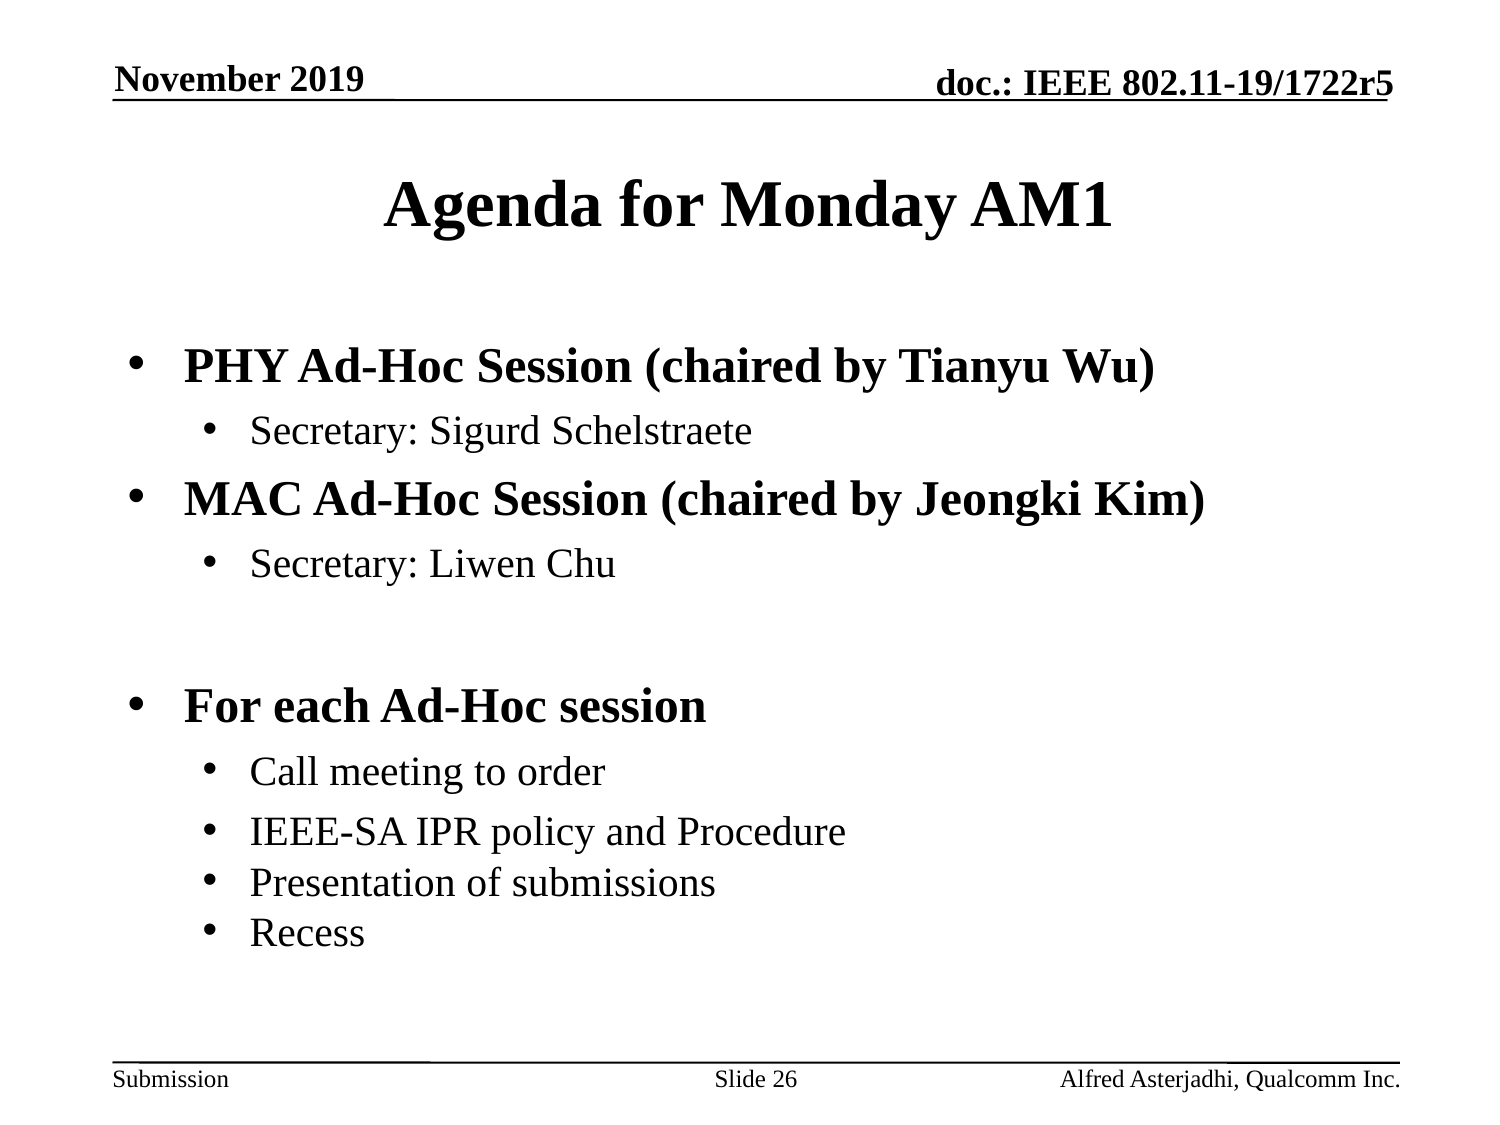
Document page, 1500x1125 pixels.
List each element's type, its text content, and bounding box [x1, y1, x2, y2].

list PHY Ad-Hoc Session (chaired by Tianyu Wu) Secretary: Sigurd Schelstraete MAC Ad-Hoc Session (chaired by Jeongki Kim) Secretary: Liwen Chu For each Ad-Hoc session Call meeting to order IEEE-SA IPR policy and Procedure Presentation of submissions Recess [112, 324, 1388, 1000]
title Agenda for Monday AM1 [112, 112, 1388, 288]
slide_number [114, 54, 423, 100]
slide_number Slide 26 [712, 1061, 800, 1123]
footer Alfred Asterjadhi, Qualcomm Inc. [878, 1061, 1402, 1093]
